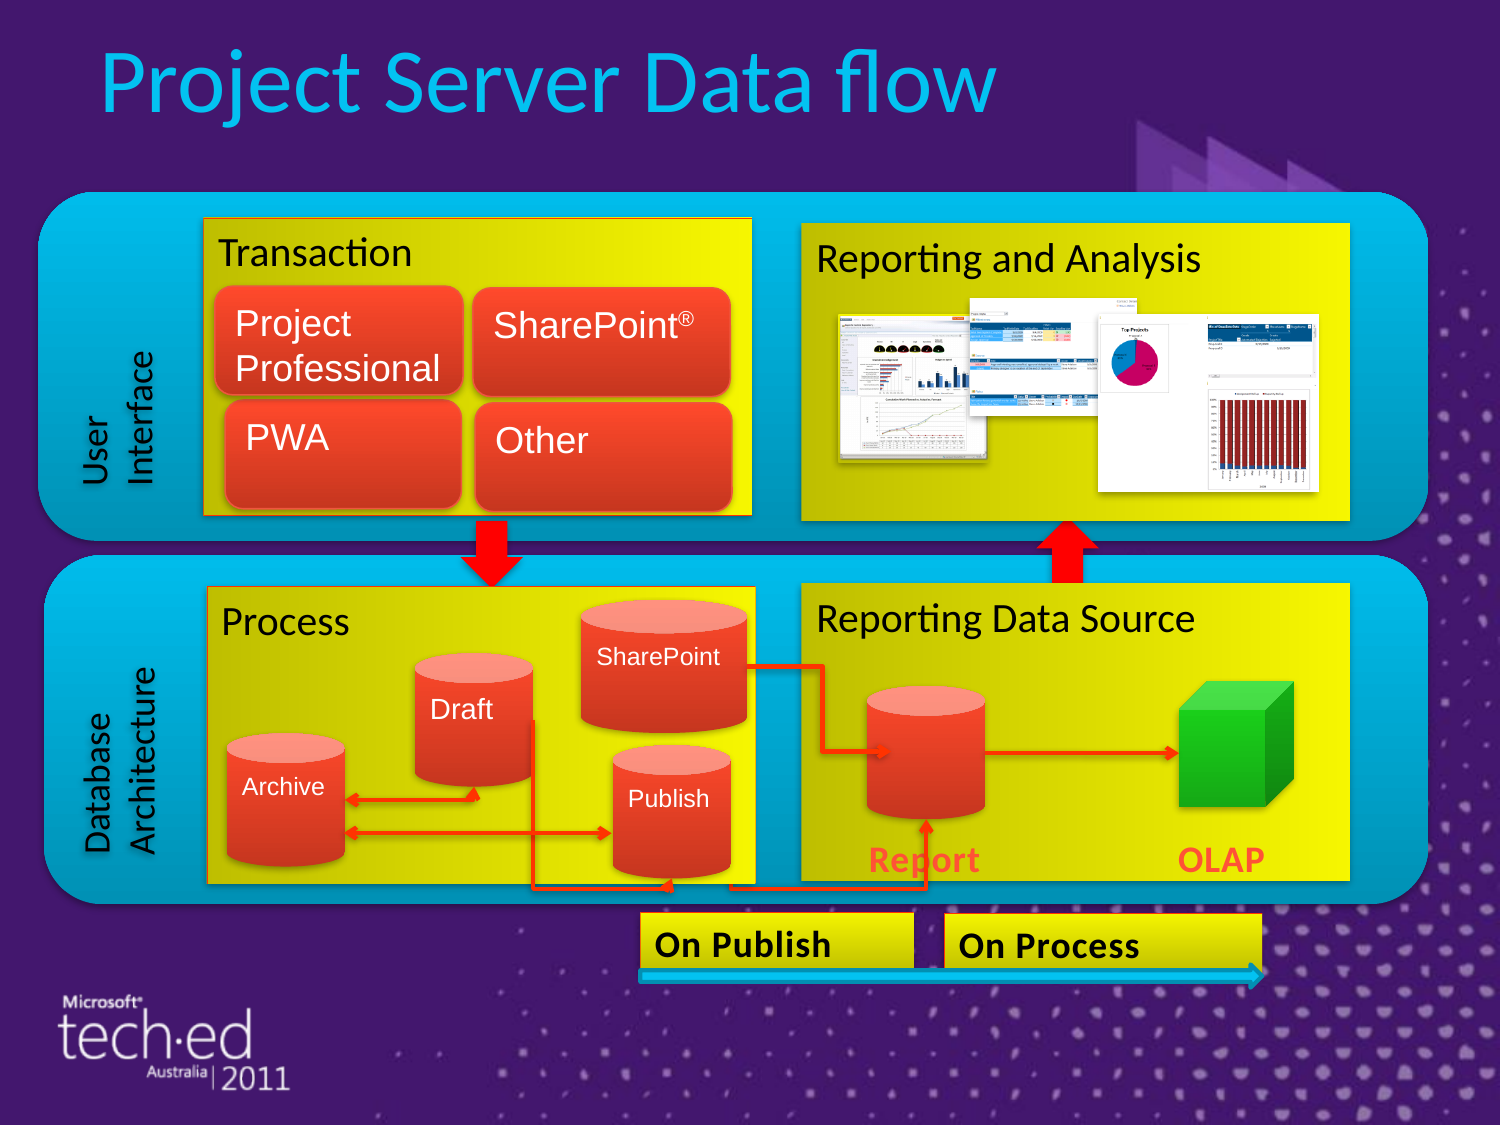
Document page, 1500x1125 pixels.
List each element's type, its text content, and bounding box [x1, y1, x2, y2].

text_box On Publish [640, 913, 795, 968]
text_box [38, 191, 1429, 542]
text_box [759, 765, 868, 822]
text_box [801, 582, 1362, 975]
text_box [206, 585, 756, 885]
text_box [638, 968, 1259, 990]
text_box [747, 666, 892, 752]
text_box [801, 222, 1351, 522]
text_box Project Server Data flow [84, 30, 1460, 140]
picture [0, 0, 1500, 1125]
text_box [202, 217, 752, 516]
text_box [43, 554, 1429, 905]
